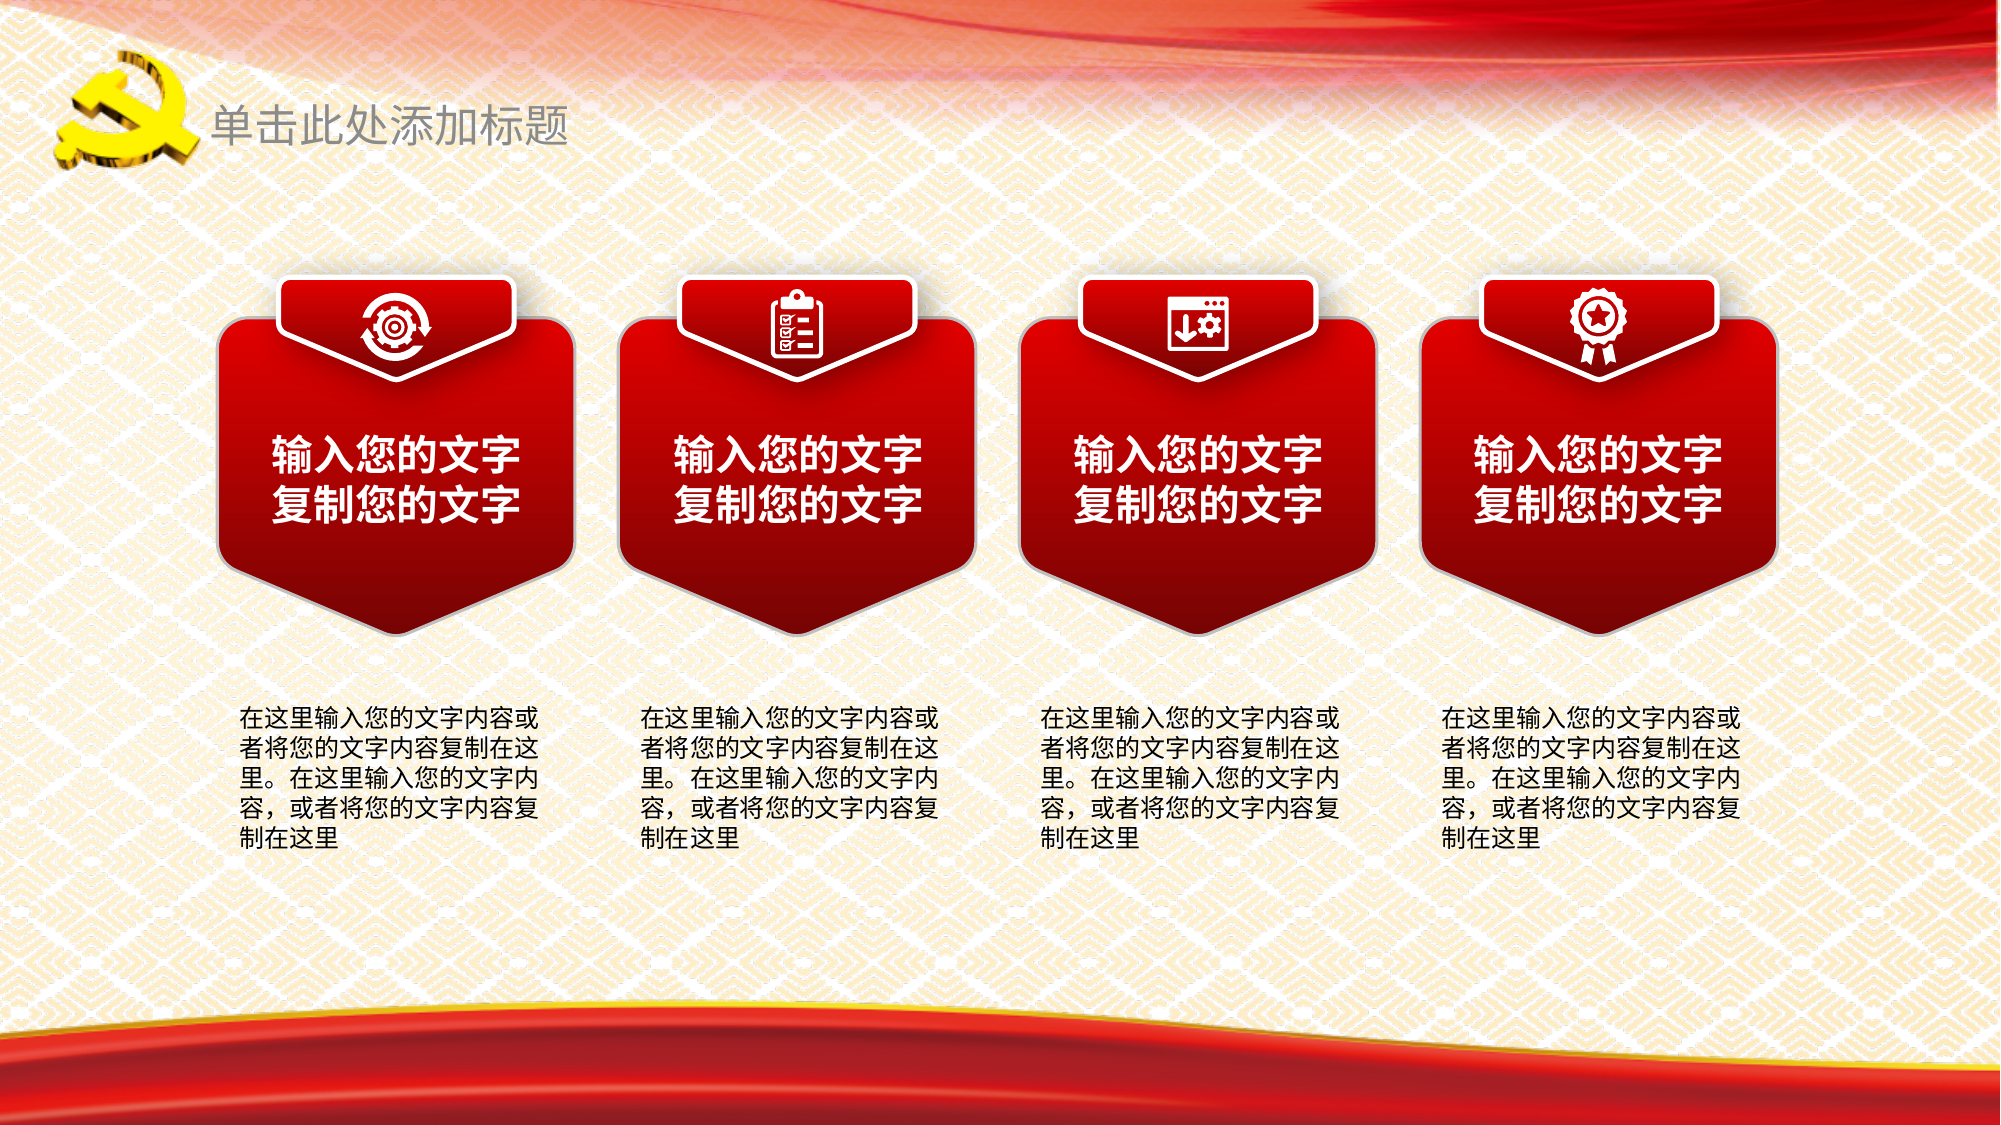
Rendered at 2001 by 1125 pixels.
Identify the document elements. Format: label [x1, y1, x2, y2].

text_box [360, 292, 433, 361]
text_box [1569, 287, 1628, 366]
text_box [1167, 296, 1229, 351]
picture [0, 0, 2000, 1125]
